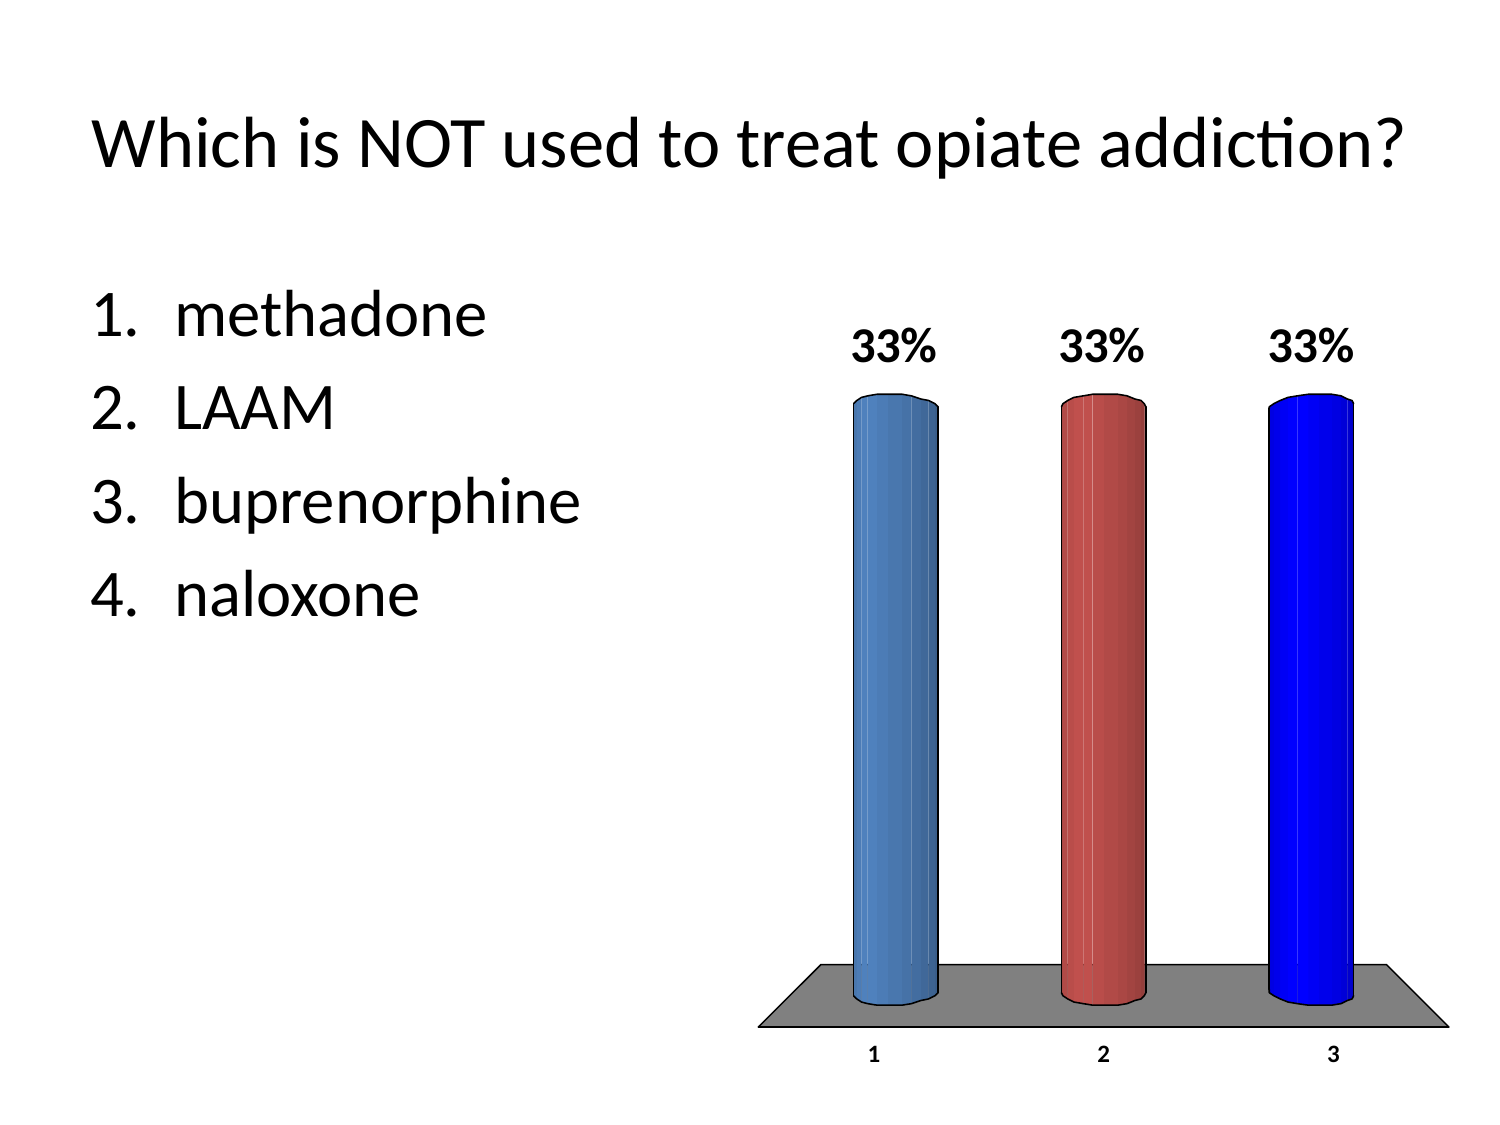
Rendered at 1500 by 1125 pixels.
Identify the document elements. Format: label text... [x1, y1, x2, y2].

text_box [739, 270, 1490, 1115]
title Which is NOT used to treat opiate addiction? [75, 45, 1425, 233]
list methadone LAAM buprenorphine naloxone [75, 262, 750, 1005]
